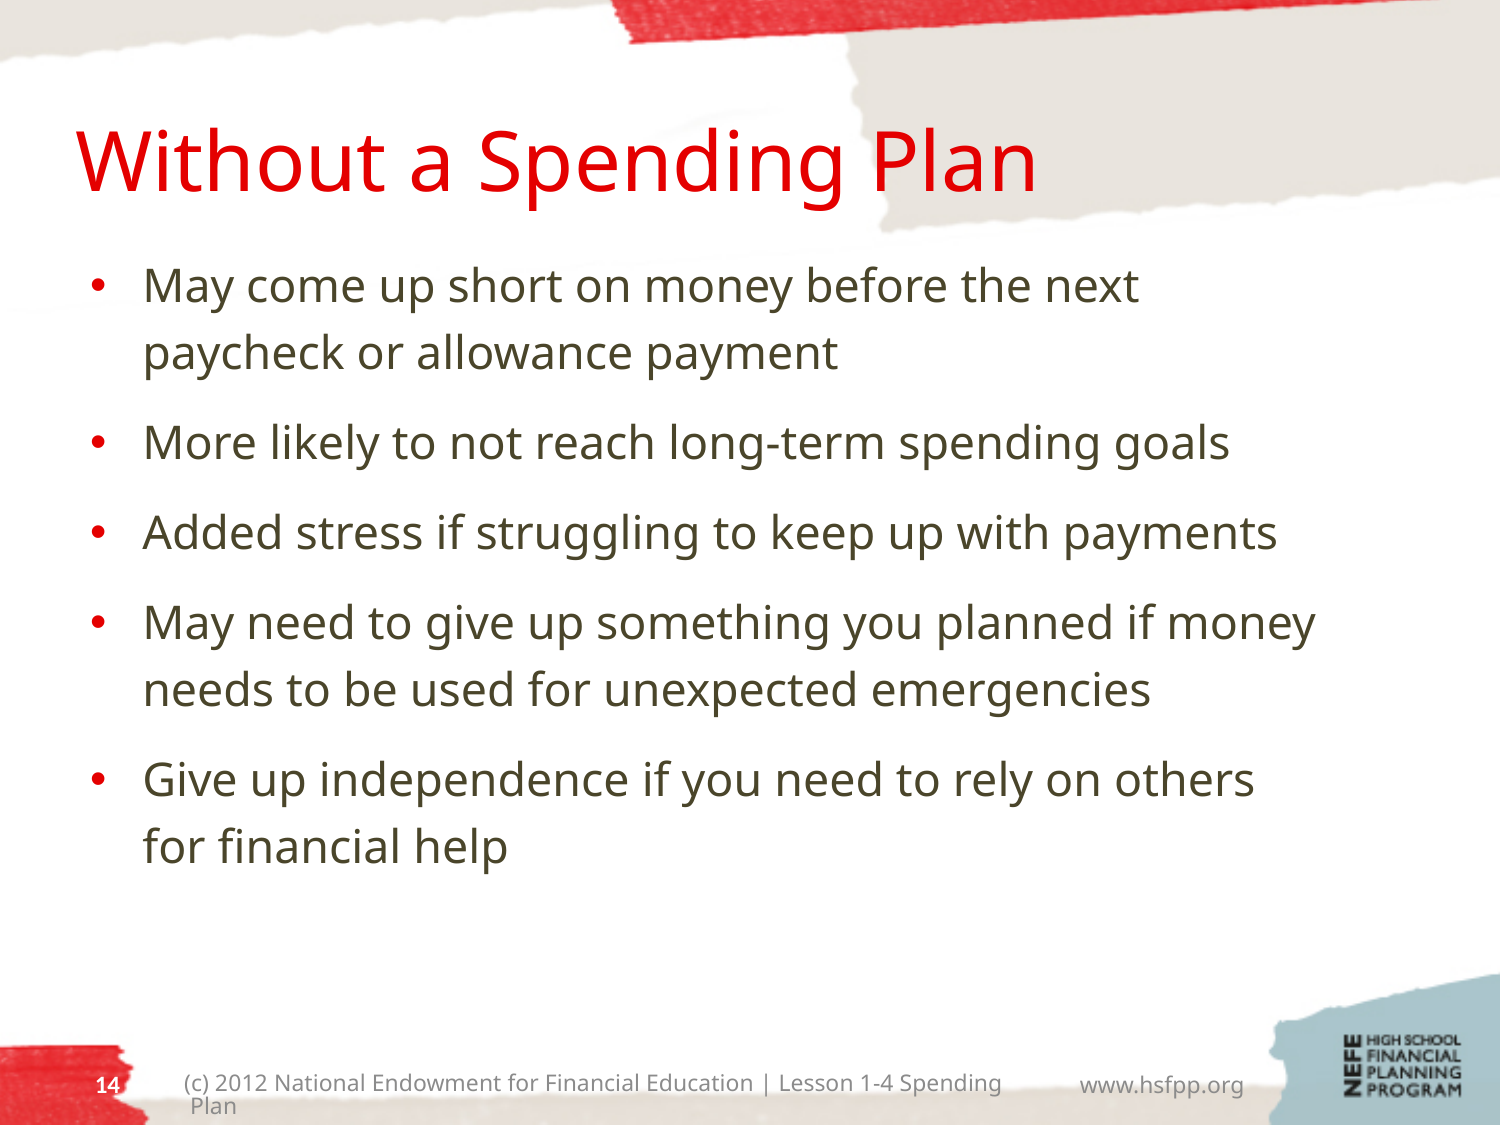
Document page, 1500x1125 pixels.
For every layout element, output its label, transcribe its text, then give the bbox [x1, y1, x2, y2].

slide_number www.hsfpp.org [1024, 1042, 1260, 1125]
picture [0, 0, 1500, 1125]
footer (c) 2012 National Endowment for Financial Education | Lesson 1-4 Spending Plan [169, 1042, 1024, 1125]
slide_number 13 [75, 1042, 141, 1125]
title Without a Spending Plan [75, 78, 1387, 238]
list May come up short on money before the next paycheck or allowance payment More likely to not reach long-term spending goals Added stress if struggling to keep up with payments May need to give up something you planned if money needs to be used for unexpected emergencies Give up independence if you need to rely on others for financial help [75, 237, 1340, 971]
